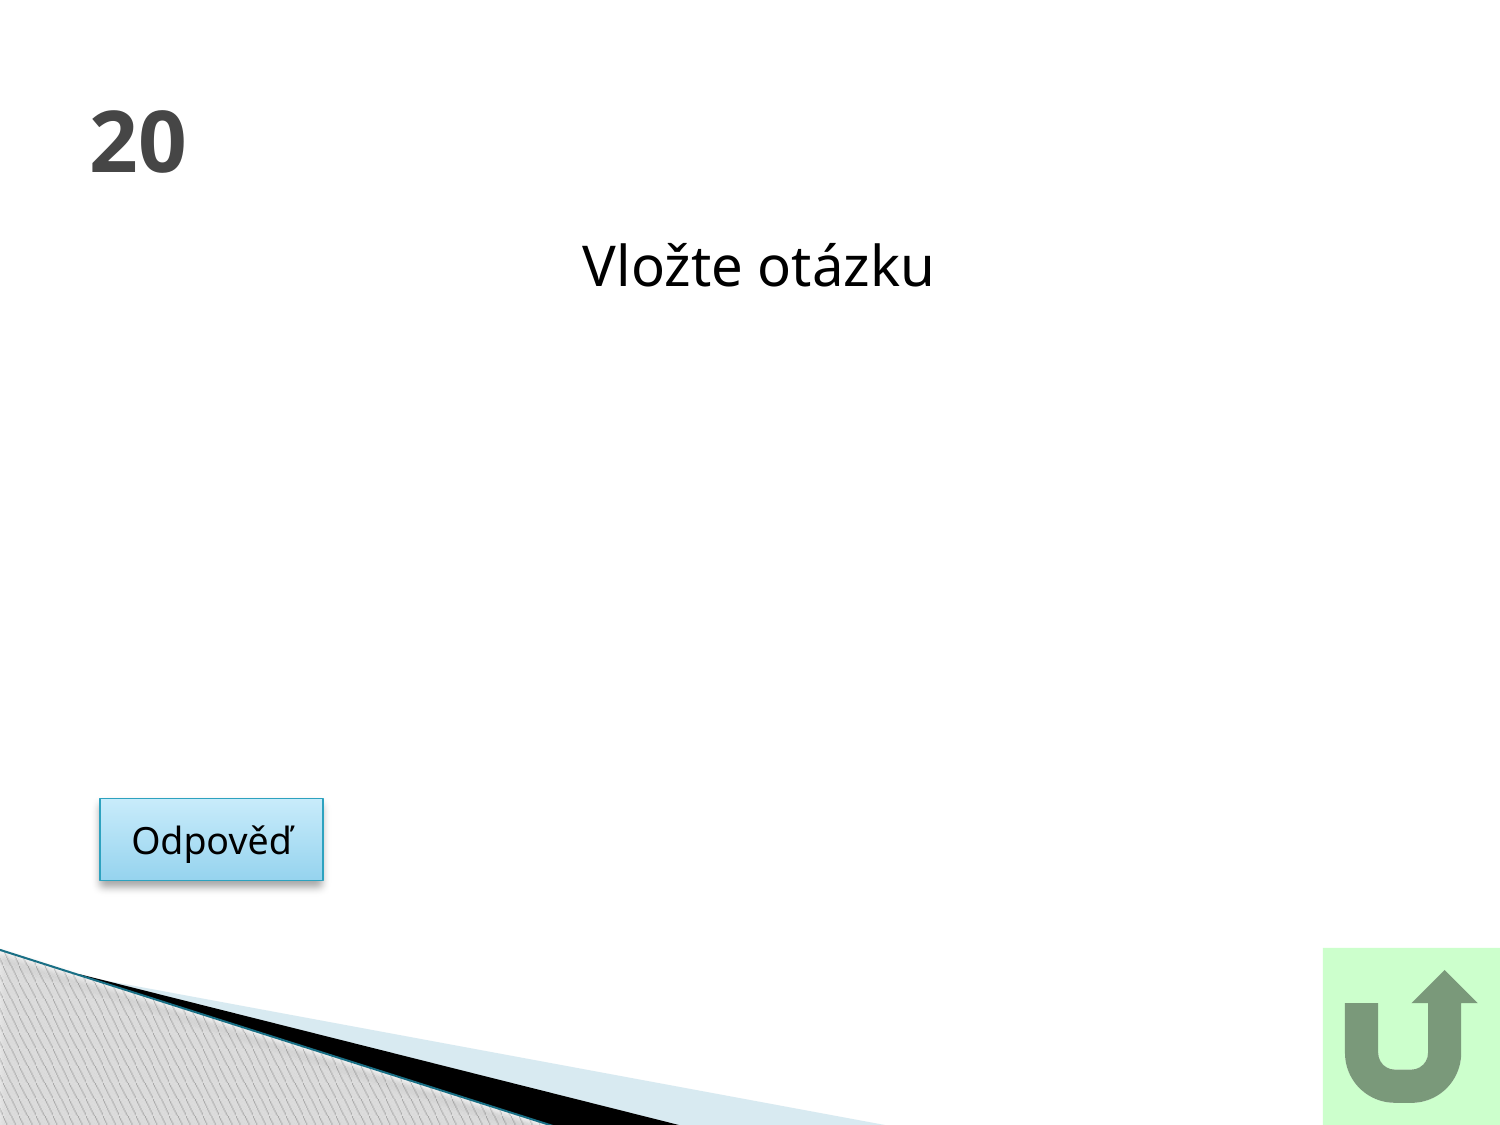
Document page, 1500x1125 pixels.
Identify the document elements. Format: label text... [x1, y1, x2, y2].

title 20 [75, 45, 1425, 233]
text_box [1322, 947, 1500, 1125]
text_box Odpověď [99, 798, 324, 881]
list Vložte otázku [75, 233, 1425, 457]
